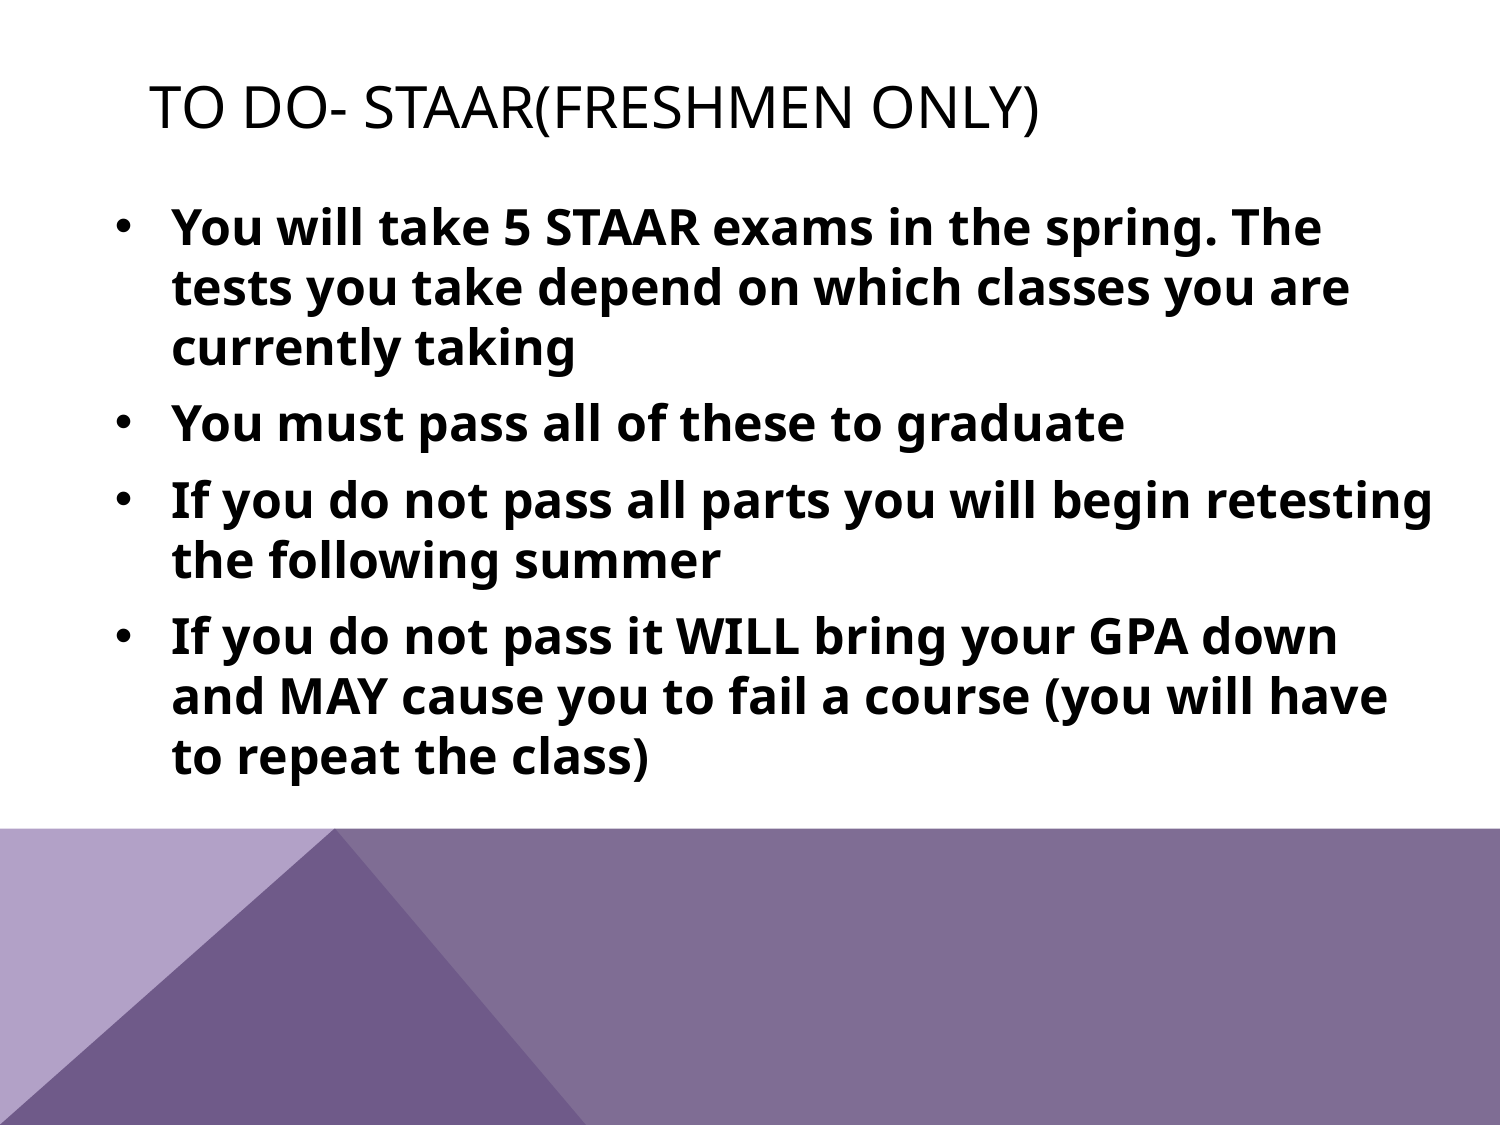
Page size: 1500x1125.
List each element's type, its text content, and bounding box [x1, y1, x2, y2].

title To do- staar(Freshmen ONLY) [134, 59, 1369, 150]
list You will take 5 STAAR exams in the spring. The tests you take depend on which classes you are currently taking You must pass all of these to graduate If you do not pass all parts you will begin retesting the following summer If you do not pass it WILL bring your GPA down and MAY cause you to fail a course (you will have to repeat the class) [99, 187, 1457, 775]
